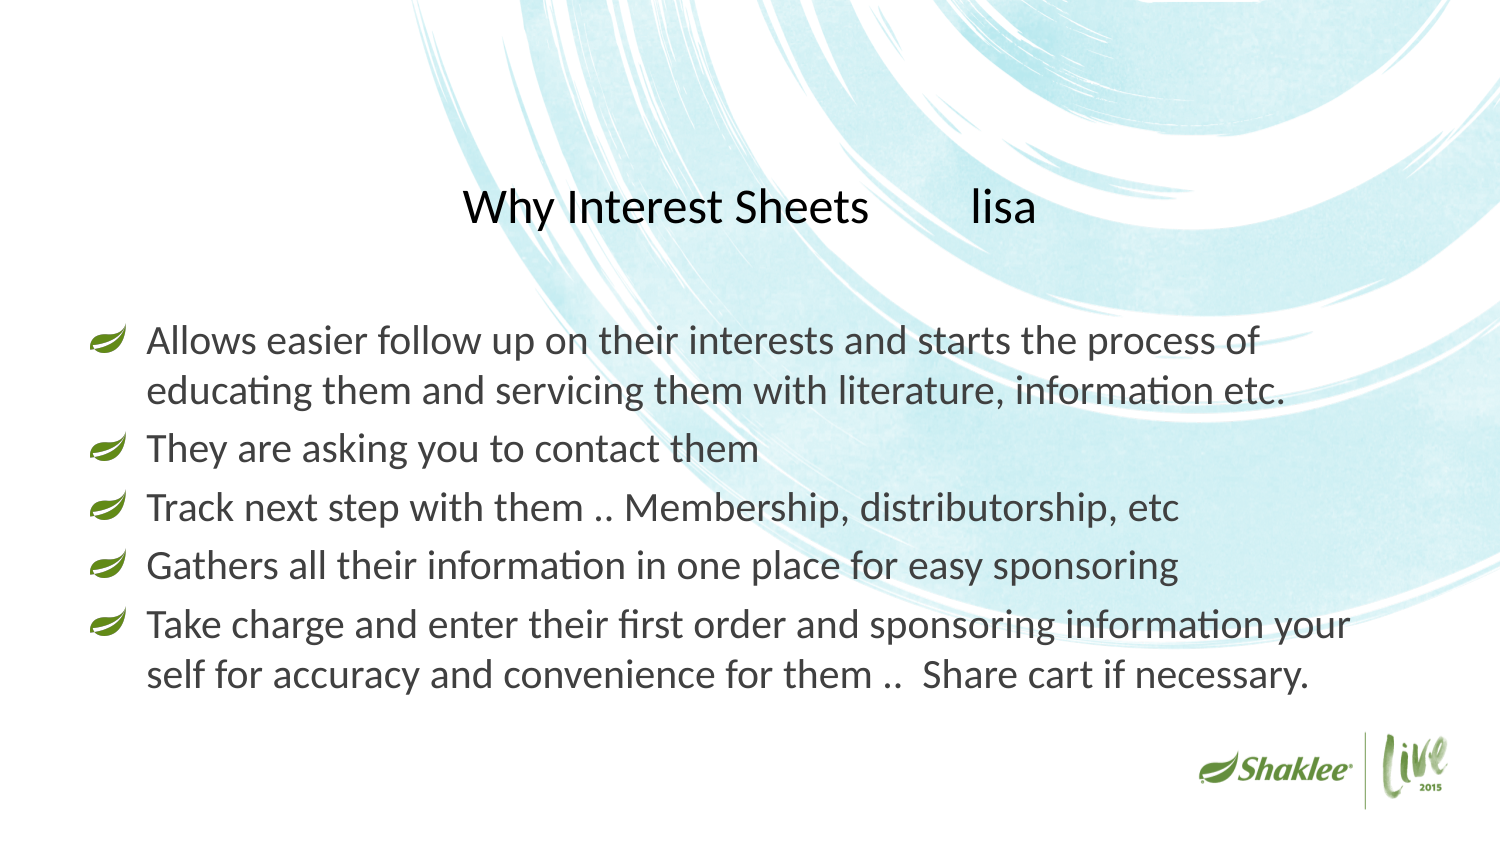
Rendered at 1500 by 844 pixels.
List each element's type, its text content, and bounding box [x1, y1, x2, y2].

title Why Interest Sheets lisa [75, 133, 1425, 274]
list Allows easier follow up on their interests and starts the process of educating them and servicing them with literature, information etc. They are asking you to contact them Track next step with them .. Membership, distributorship, etc Gathers all their information in one place for easy sponsoring Take charge and enter their first order and sponsoring information your self for accuracy and convenience for them .. Share cart if necessary. [75, 305, 1425, 754]
picture [0, 0, 1500, 844]
